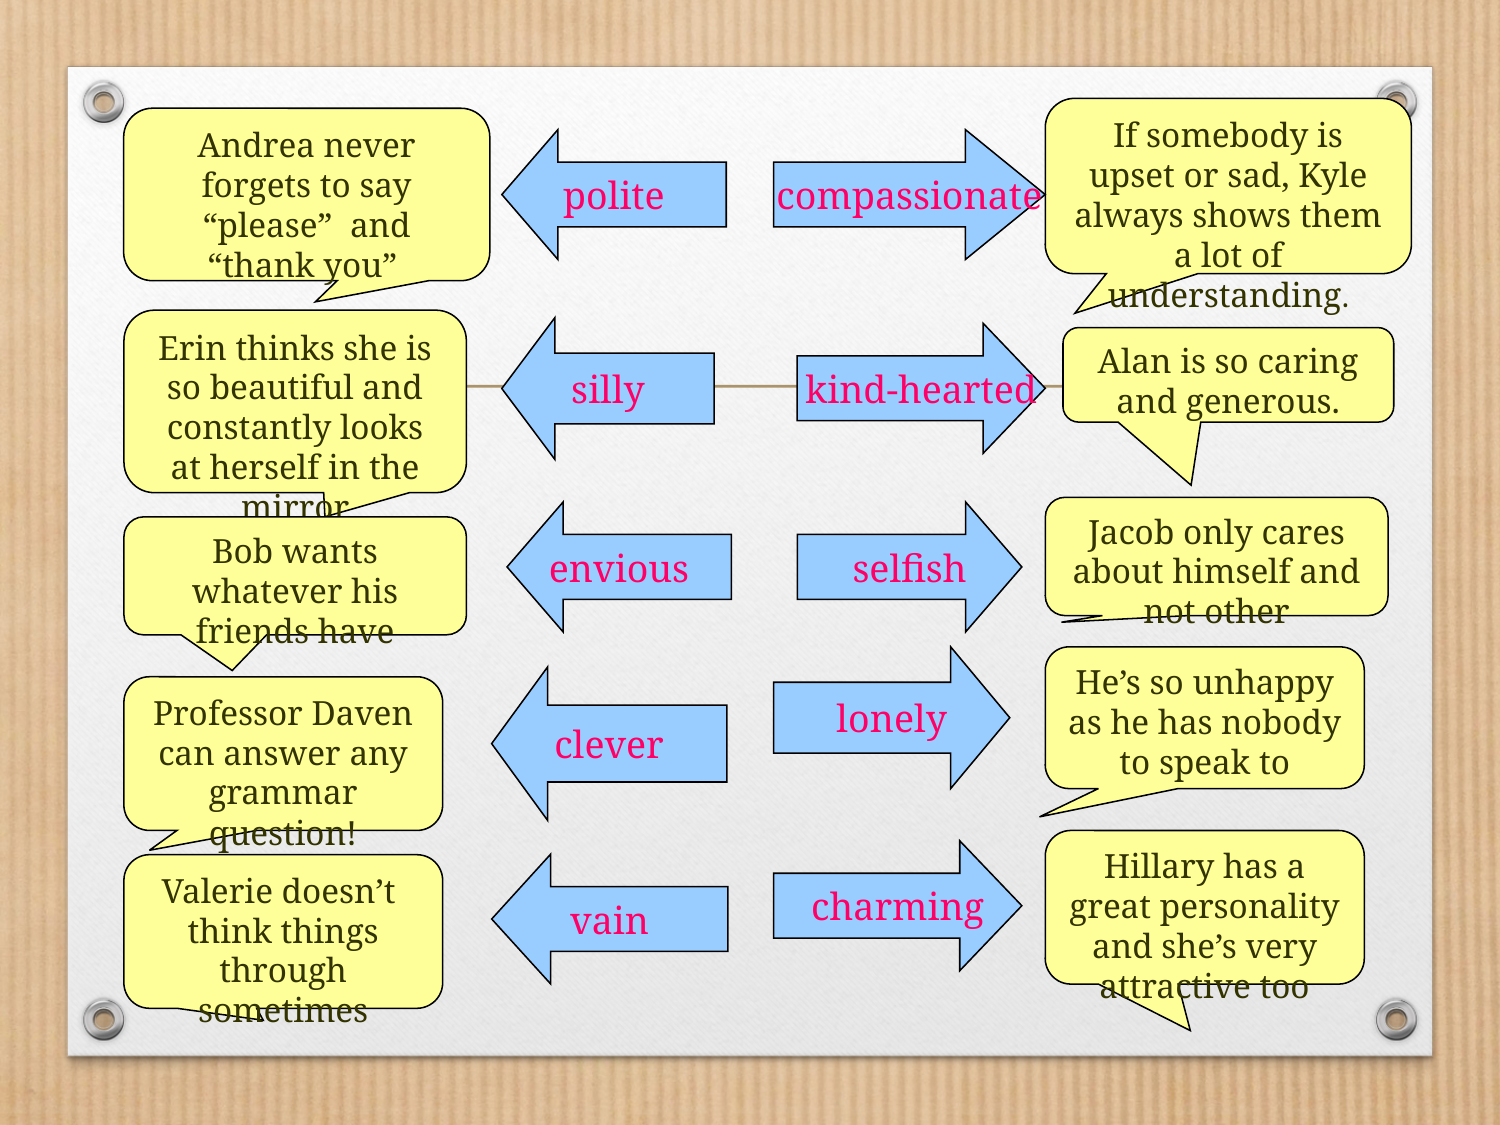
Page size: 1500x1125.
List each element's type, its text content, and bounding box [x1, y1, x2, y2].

text_box Andrea never forgets to say “please” and “thank you” [123, 108, 490, 302]
text_box Alan is so caring and generous. [1062, 327, 1394, 486]
picture [0, 0, 1500, 1125]
text_box Hillary has a great personality and she’s very attractive too [1045, 830, 1365, 1031]
text_box Jacob only cares about himself and not other [1045, 497, 1389, 623]
text_box compassionate [773, 129, 1046, 260]
text_box kind-hearted [797, 323, 1046, 454]
text_box Bob wants whatever his friends have [123, 516, 467, 671]
text_box If somebody is upset or sad, Kyle always shows them a lot of understanding. [1045, 98, 1412, 314]
text_box polite [501, 129, 727, 260]
text_box silly [501, 317, 715, 460]
text_box envious [507, 502, 732, 632]
text_box selfish [797, 502, 1022, 632]
text_box Erin thinks she is so beautiful and constantly looks at herself in the mirror [123, 310, 467, 516]
text_box charming [773, 840, 1022, 971]
text_box Professor Daven can answer any grammar question! [123, 676, 443, 851]
text_box Valerie doesn’t think things through sometimes [123, 854, 443, 1021]
text_box He’s so unhappy as he has nobody to speak to [1039, 646, 1365, 817]
text_box clever [491, 666, 727, 821]
text_box vain [491, 854, 728, 984]
text_box lonely [773, 646, 1010, 789]
